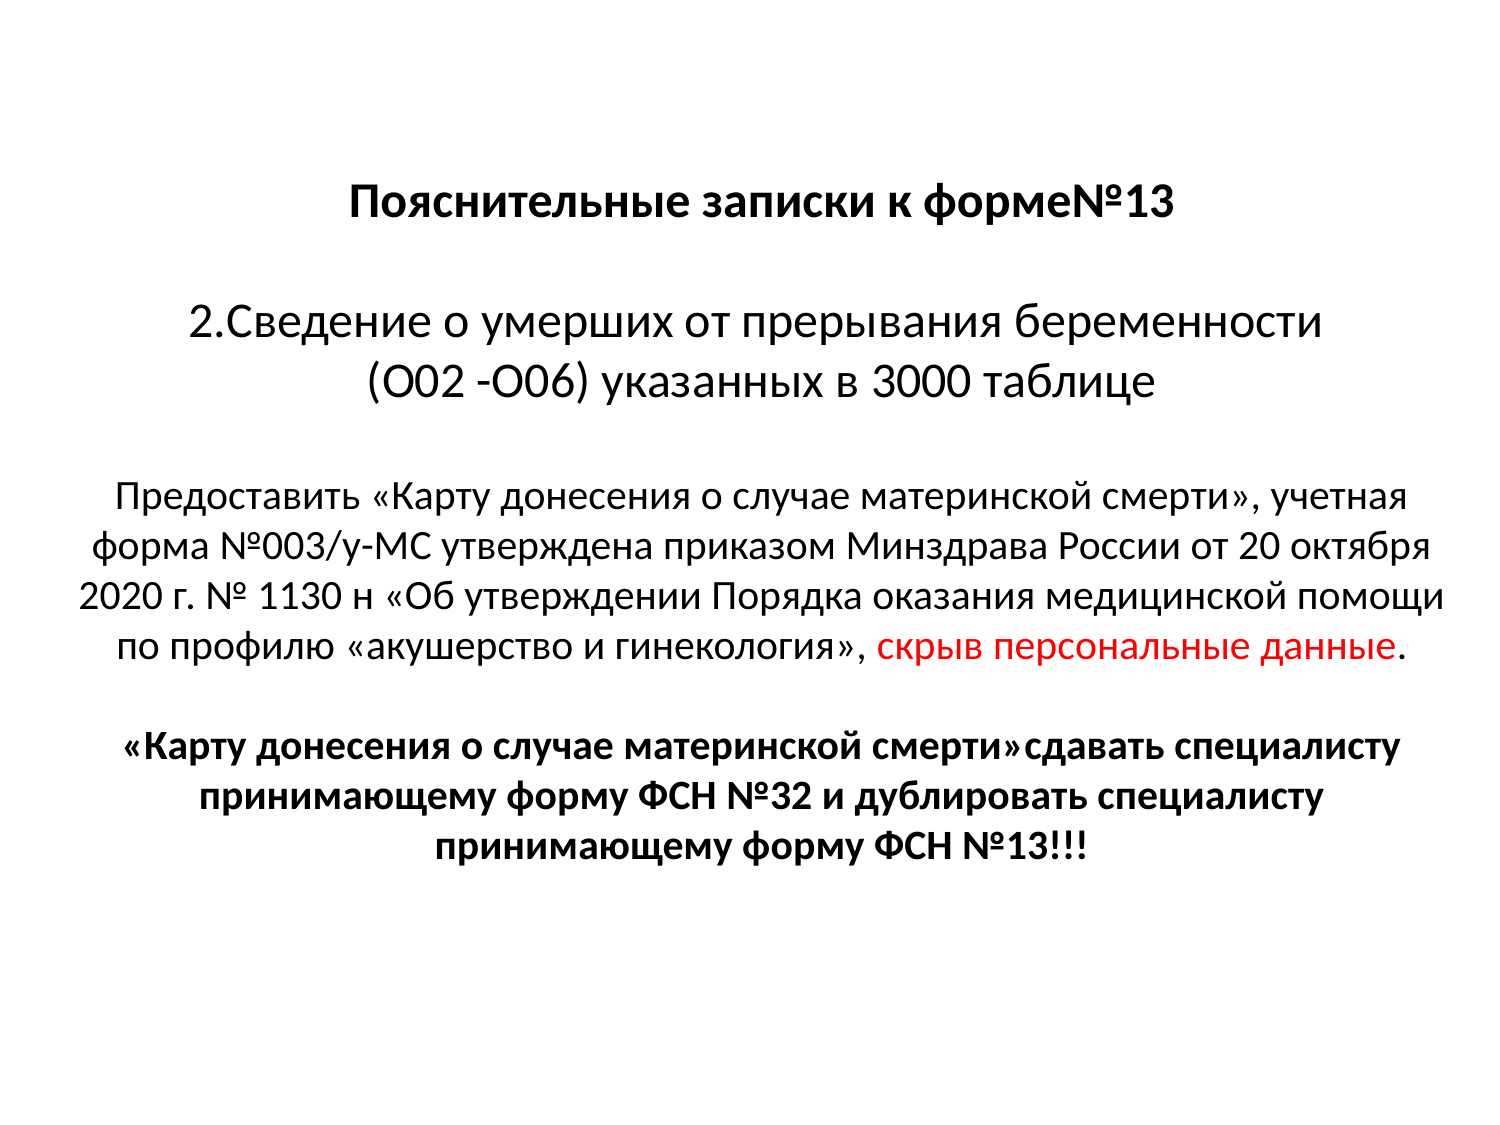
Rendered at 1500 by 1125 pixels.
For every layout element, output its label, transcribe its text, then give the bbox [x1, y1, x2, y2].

text_box Пояснительные записки к форме№13 2.Сведение о умерших от прерывания беременности (O02 -O06) указанных в 3000 таблице Предоставить «Карту донесения о случае материнской смерти», учетная форма №003/у-МС утверждена приказом Минздрава России от 20 октября 2020 г. № 1130 н «Об утверждении Порядка оказания медицинской помощи по профилю «акушерство и гинекология», скрыв персональные данные. «Карту донесения о случае материнской смерти»сдавать специалисту принимающему форму ФСН №32 и дублировать специалисту принимающему форму ФСН №13!!! [53, 100, 1471, 876]
